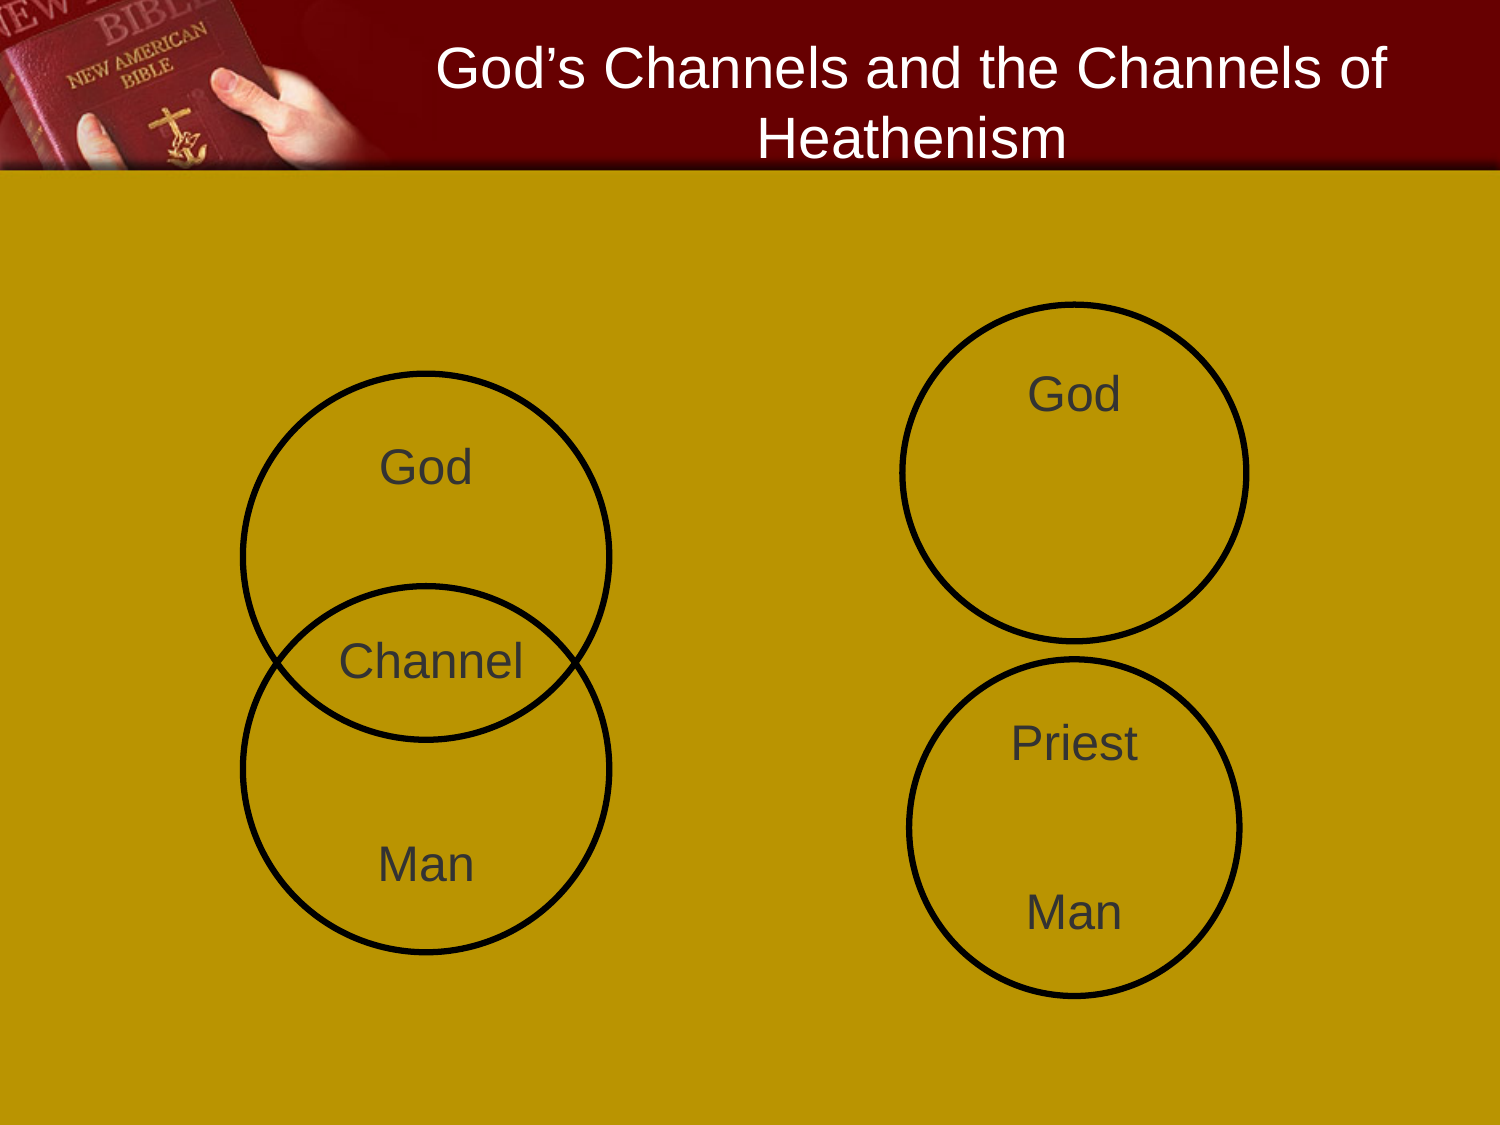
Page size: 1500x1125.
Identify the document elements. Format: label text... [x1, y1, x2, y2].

text_box Man [909, 659, 1240, 997]
picture [0, 0, 1500, 1125]
text_box God [242, 373, 610, 662]
text_box Man [242, 632, 610, 953]
text_box Man [318, 586, 534, 621]
text_box God [902, 304, 1247, 642]
title God’s Channels and the Channels of Heathenism [362, 24, 1463, 176]
text_box Priest [962, 703, 1186, 778]
text_box Channel [304, 621, 558, 696]
